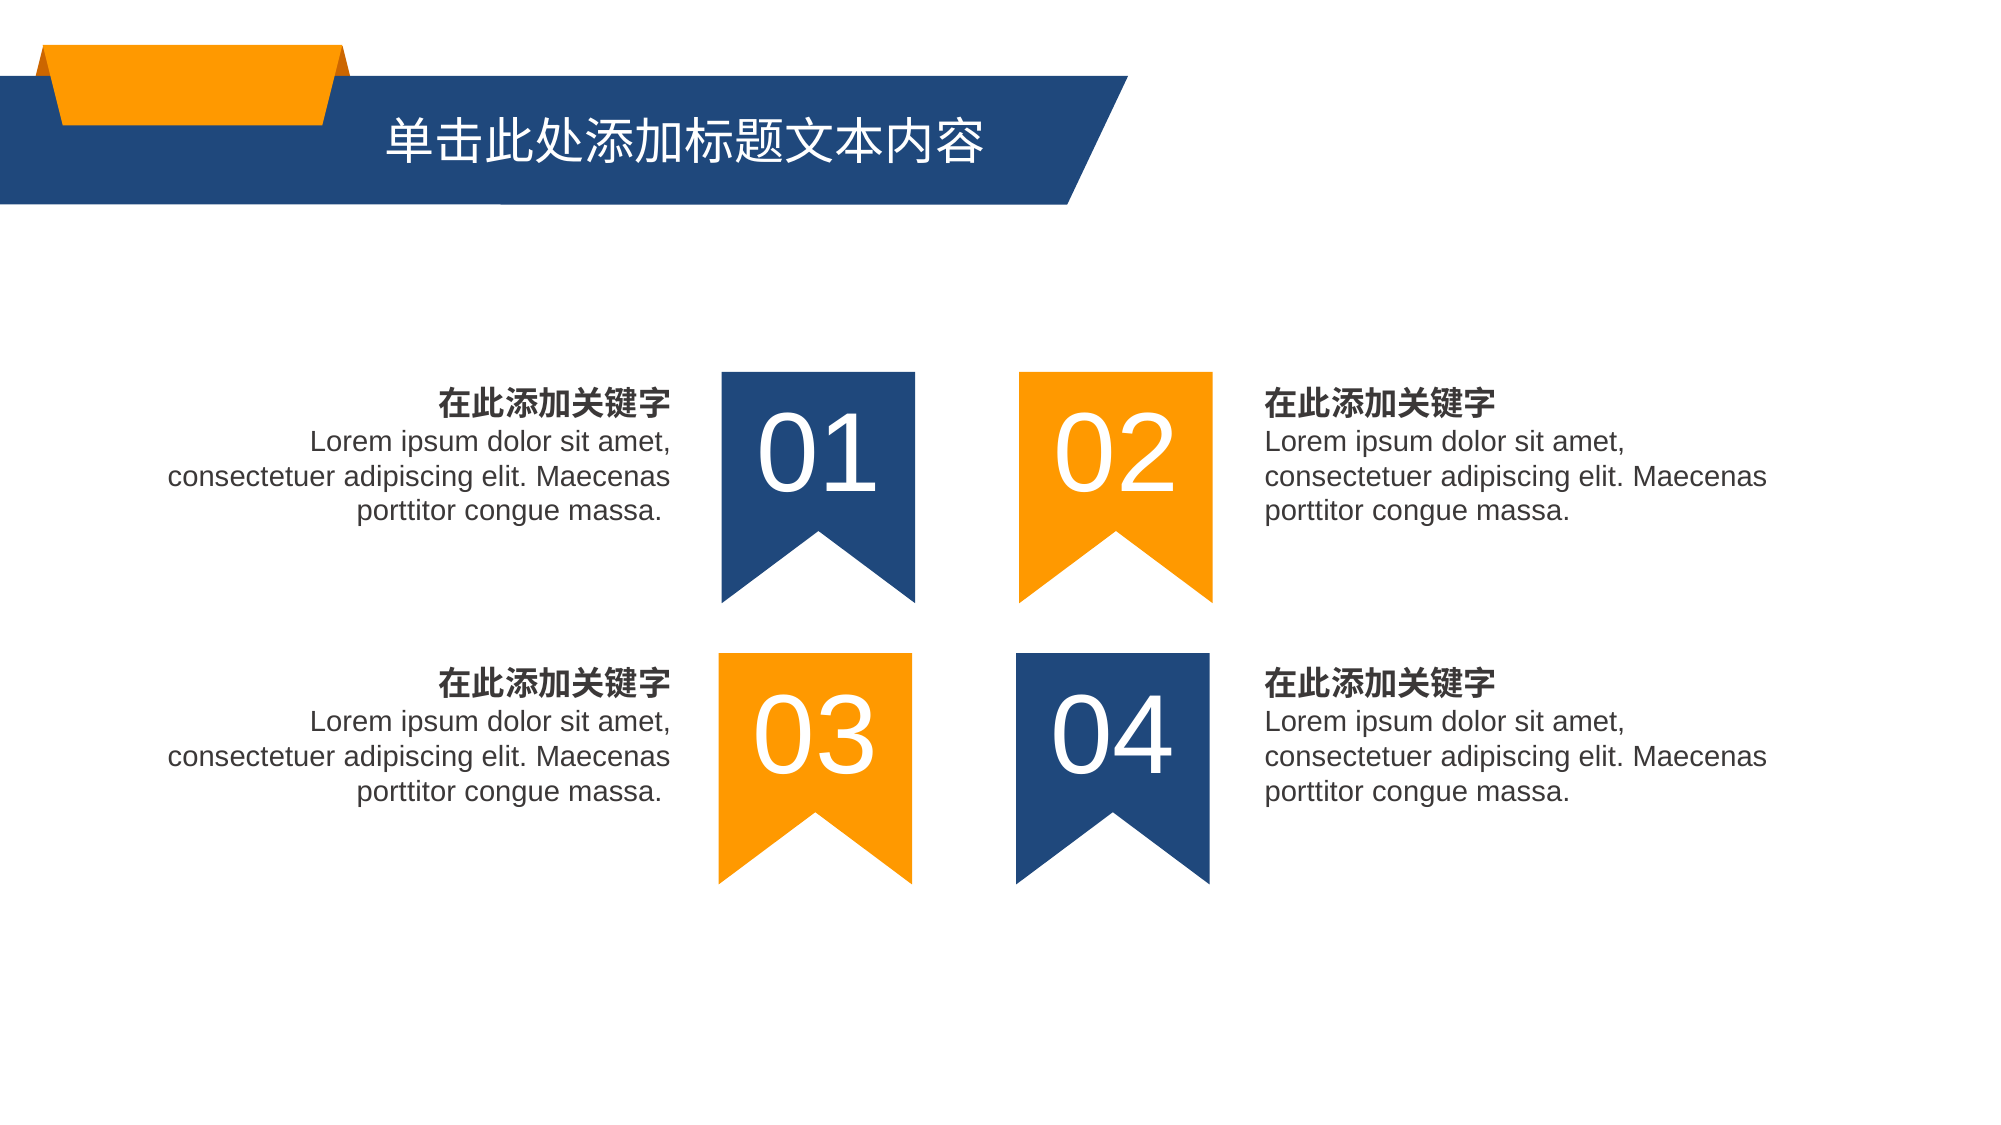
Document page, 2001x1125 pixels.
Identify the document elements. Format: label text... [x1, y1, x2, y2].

text_box 04 [1015, 652, 1211, 887]
text_box 在此添加关键字 Lorem ipsum dolor sit amet, consectetuer adipiscing elit. Maecenas porttitor congue massa. [1244, 371, 1790, 537]
text_box 03 [717, 652, 914, 887]
text_box [337, 47, 351, 74]
text_box [41, 43, 344, 127]
text_box 在此添加关键字 Lorem ipsum dolor sit amet, consectetuer adipiscing elit. Maecenas porttitor congue massa. [146, 371, 692, 537]
text_box 01 [720, 370, 917, 606]
text_box [35, 47, 48, 74]
text_box [0, 74, 1130, 206]
text_box 在此添加关键字 Lorem ipsum dolor sit amet, consectetuer adipiscing elit. Maecenas porttitor congue massa. [146, 652, 692, 818]
text_box 在此添加关键字 Lorem ipsum dolor sit amet, consectetuer adipiscing elit. Maecenas porttitor congue massa. [1244, 652, 1790, 818]
text_box 单击此处添加标题文本内容 [364, 99, 1006, 180]
text_box 02 [1018, 370, 1214, 606]
